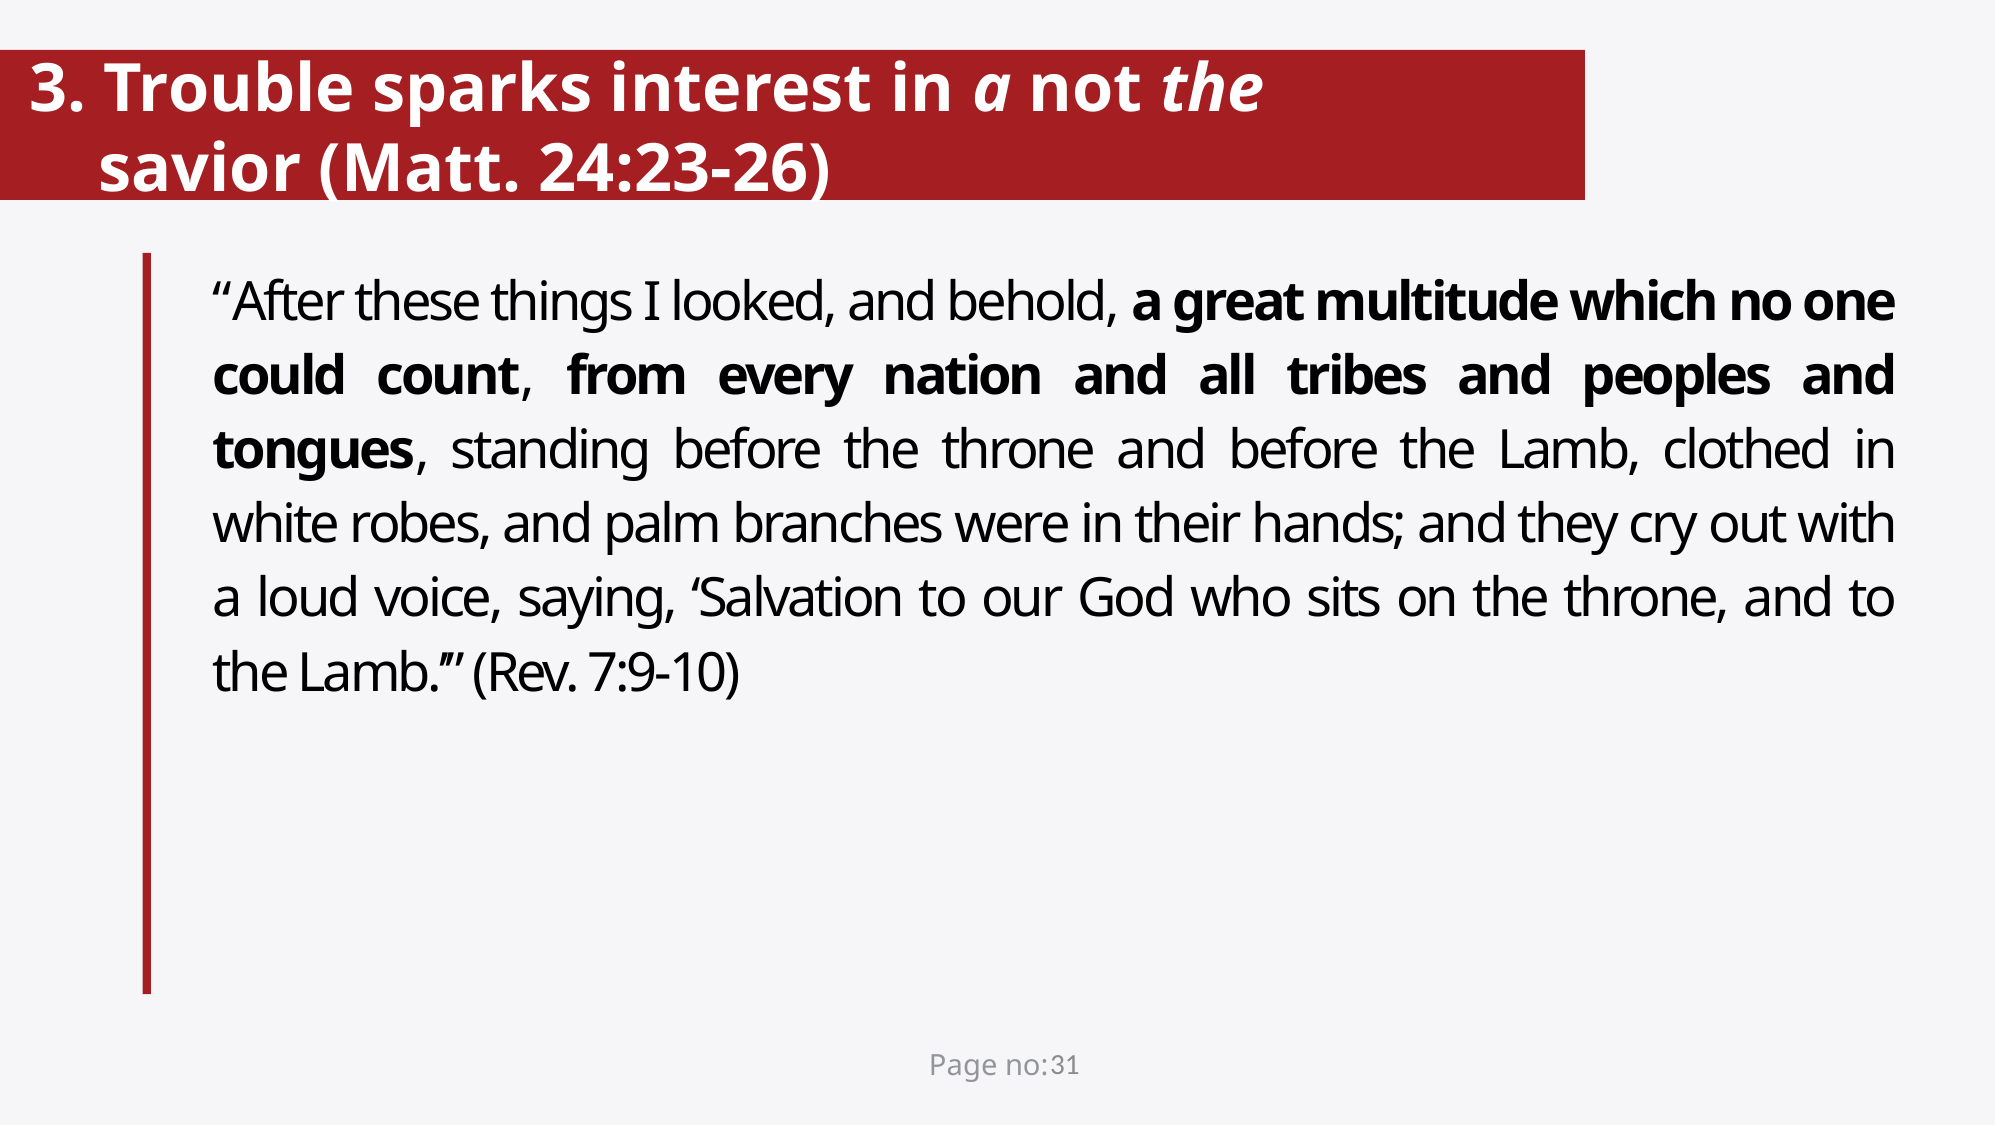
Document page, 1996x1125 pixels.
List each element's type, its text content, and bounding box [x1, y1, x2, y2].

subtitle “After these things I looked, and behold, a great multitude which no one could count, from every nation and all tribes and peoples and tongues, standing before the throne and before the Lamb, clothed in white robes, and palm branches were in their hands; and they cry out with a loud voice, saying, ‘Salvation to our God who sits on the throne, and to the Lamb.’” (Rev. 7:9-10) [197, 249, 1910, 1000]
title 3. Trouble sparks interest in a not the savior (Matt. 24:23-26) [14, 62, 1810, 188]
